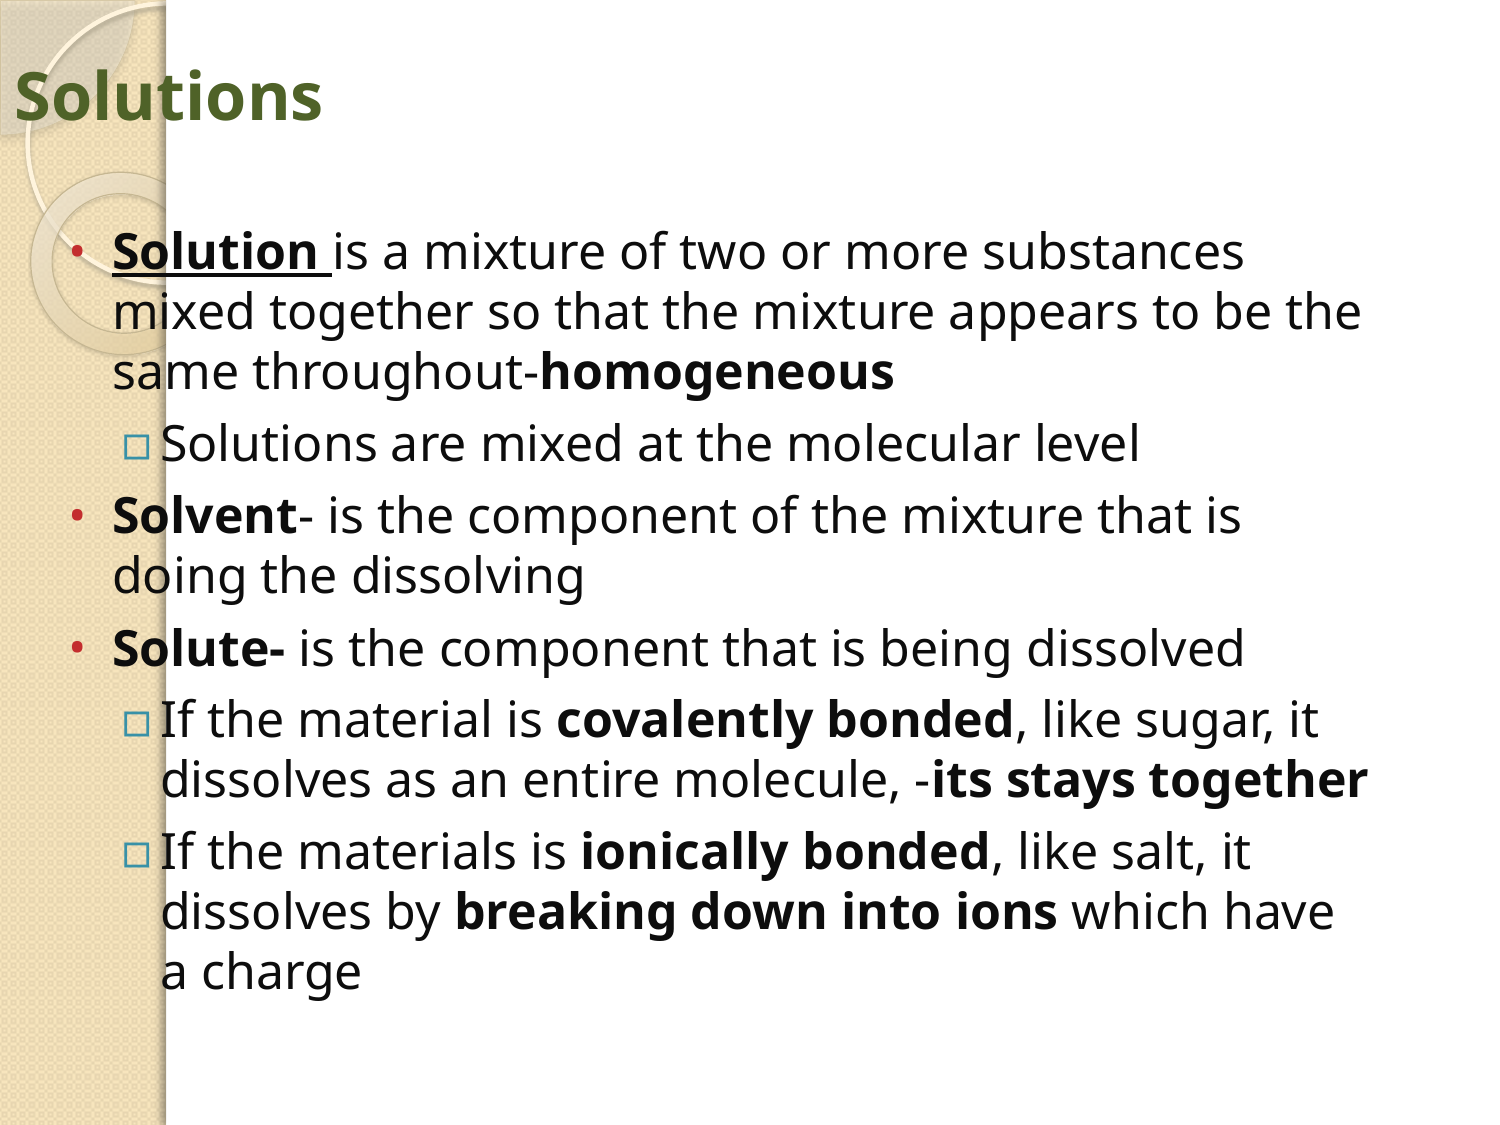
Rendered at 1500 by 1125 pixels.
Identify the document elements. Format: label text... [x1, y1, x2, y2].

title Solutions [0, 0, 1350, 188]
list Solution is a mixture of two or more substances mixed together so that the mixture appears to be the same throughout-homogeneous Solutions are mixed at the molecular level Solvent- is the component of the mixture that is doing the dissolving Solute- is the component that is being dissolved If the material is covalently bonded, like sugar, it dissolves as an entire molecule, -its stays together If the materials is ionically bonded, like salt, it dissolves by breaking down into ions which have a charge [37, 212, 1388, 922]
